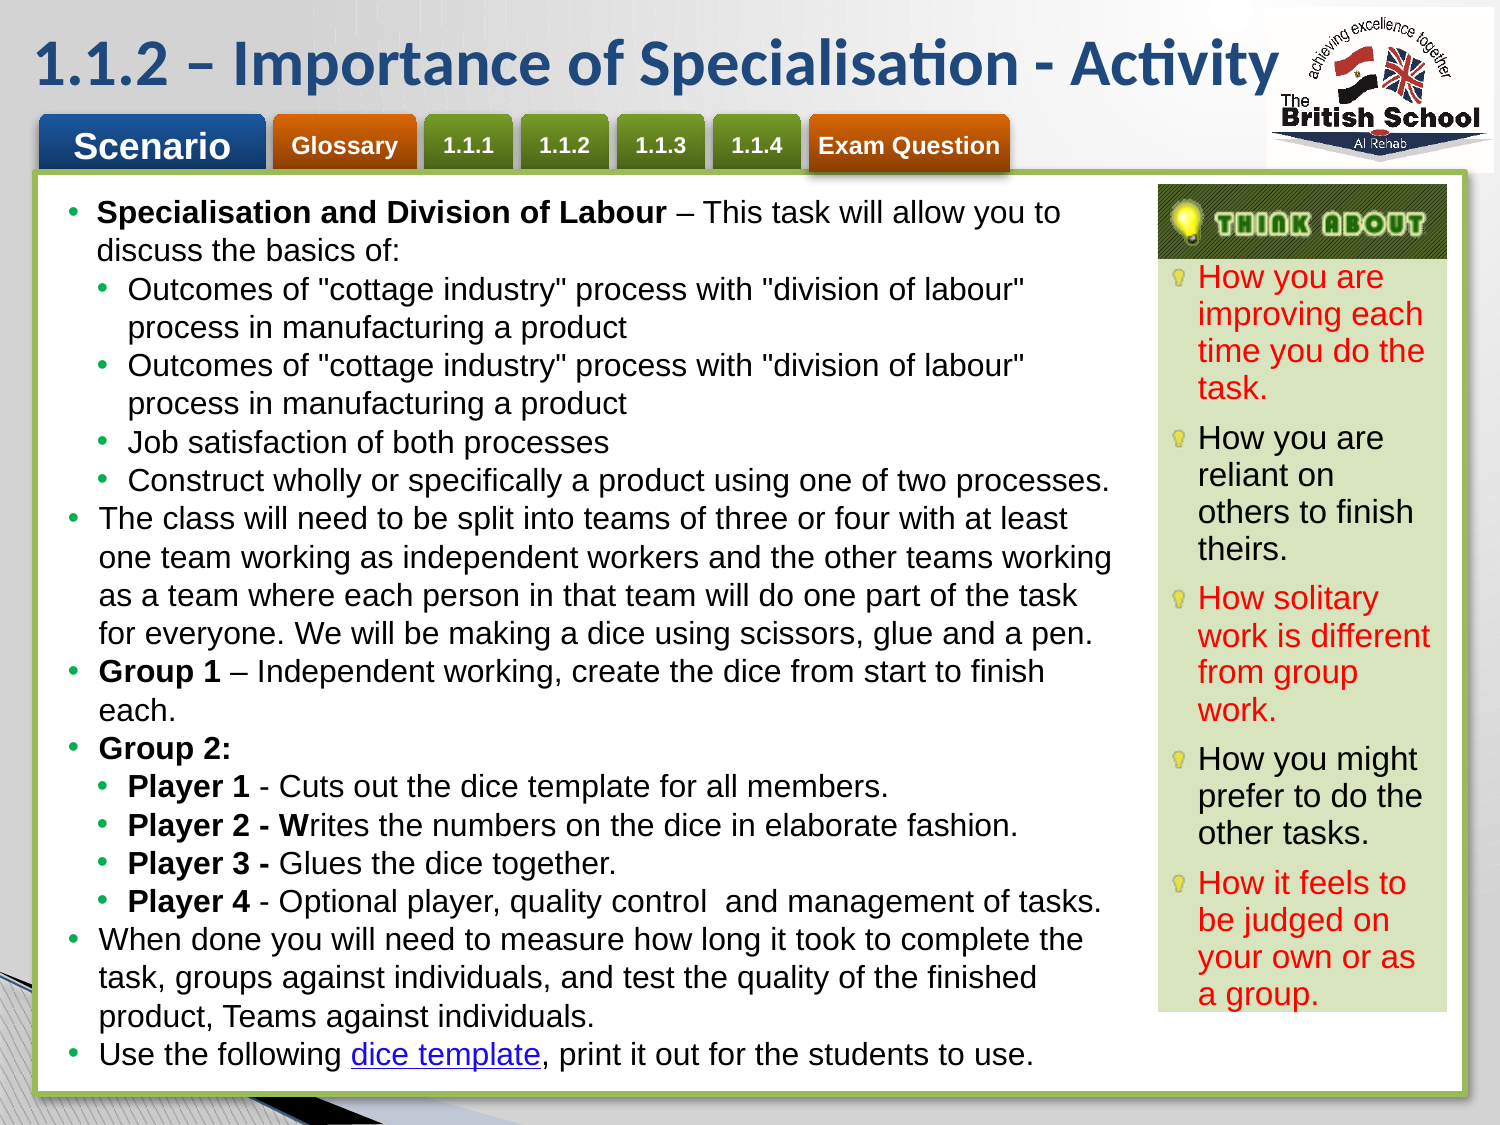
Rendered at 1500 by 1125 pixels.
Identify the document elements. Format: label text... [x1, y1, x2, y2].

picture [1168, 265, 1189, 289]
picture [1267, 7, 1495, 173]
picture [1168, 747, 1189, 771]
table_header [1158, 184, 1447, 259]
picture [1169, 195, 1431, 252]
title 1.1.2 – Importance of Specialisation - Activity [17, 7, 1306, 110]
picture [1168, 586, 1189, 611]
picture [1168, 426, 1189, 450]
text_box Specialisation and Division of Labour – This task will allow you to discuss the basics of: Outcomes of "cottage industry" process with "division of labour" process in manufacturing a product Outcomes of "cottage industry" process with "division of labour" process in manufacturing a product Job satisfaction of both processes Construct wholly or specifically a product using one of two processes. The class will need to be split into teams of three or four with at least one team working as independent workers and the other teams working as a team where each person in that team will do one part of the task for everyone. We will be making a dice using scissors, glue and a pen. Group 1 – Independent working, create the dice from start to finish each. Group 2: Player 1 - Cuts out the dice template for all members. Player 2 - Writes the numbers on the dice in elaborate fashion. Player 3 - Glues the dice together. Player 4 - Optional player, quality control and management of tasks. When done you will need to measure how long it took to complete the task, groups against individuals, and test the quality of the finished product, Teams against individuals. Use the following dice template, print it out for the students to use. [53, 184, 1135, 1080]
table_cell How you are improving each time you do the task. How you are reliant on others to finish theirs. How solitary work is different from group work. How you might prefer to do the other tasks. How it feels to be judged on your own or as a group. [1158, 259, 1447, 1012]
picture [281, 1114, 303, 1125]
picture [1168, 871, 1189, 895]
